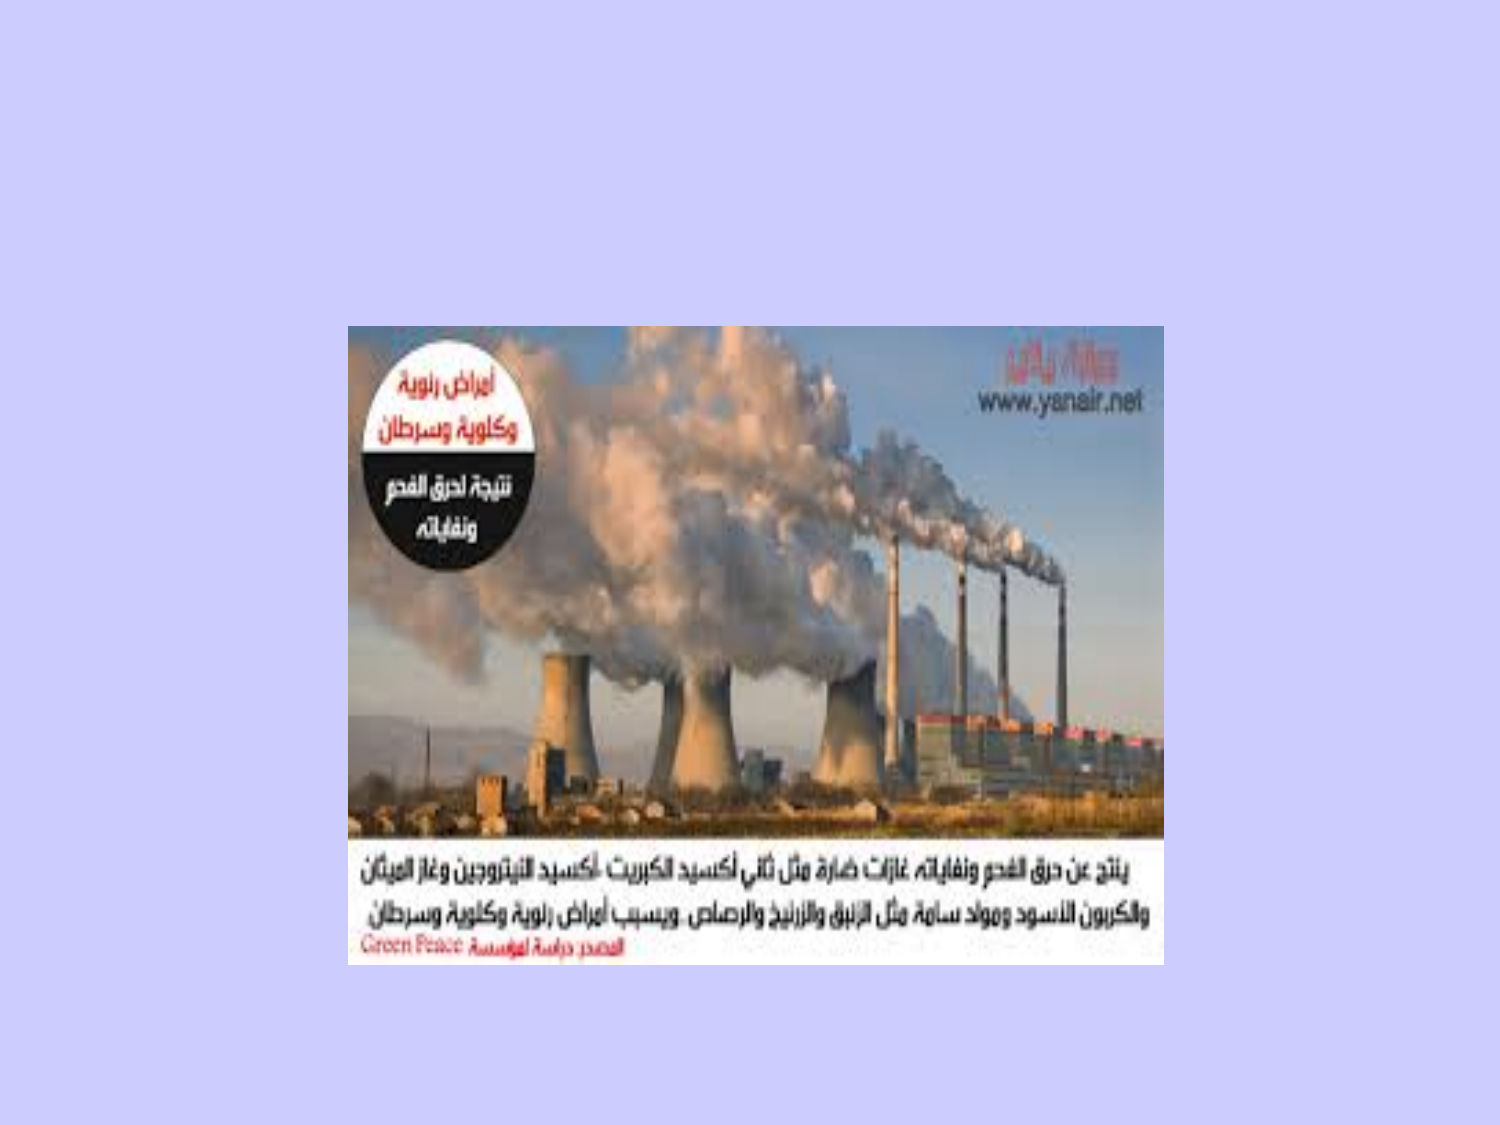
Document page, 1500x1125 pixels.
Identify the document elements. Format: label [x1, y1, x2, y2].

list [348, 326, 1164, 965]
